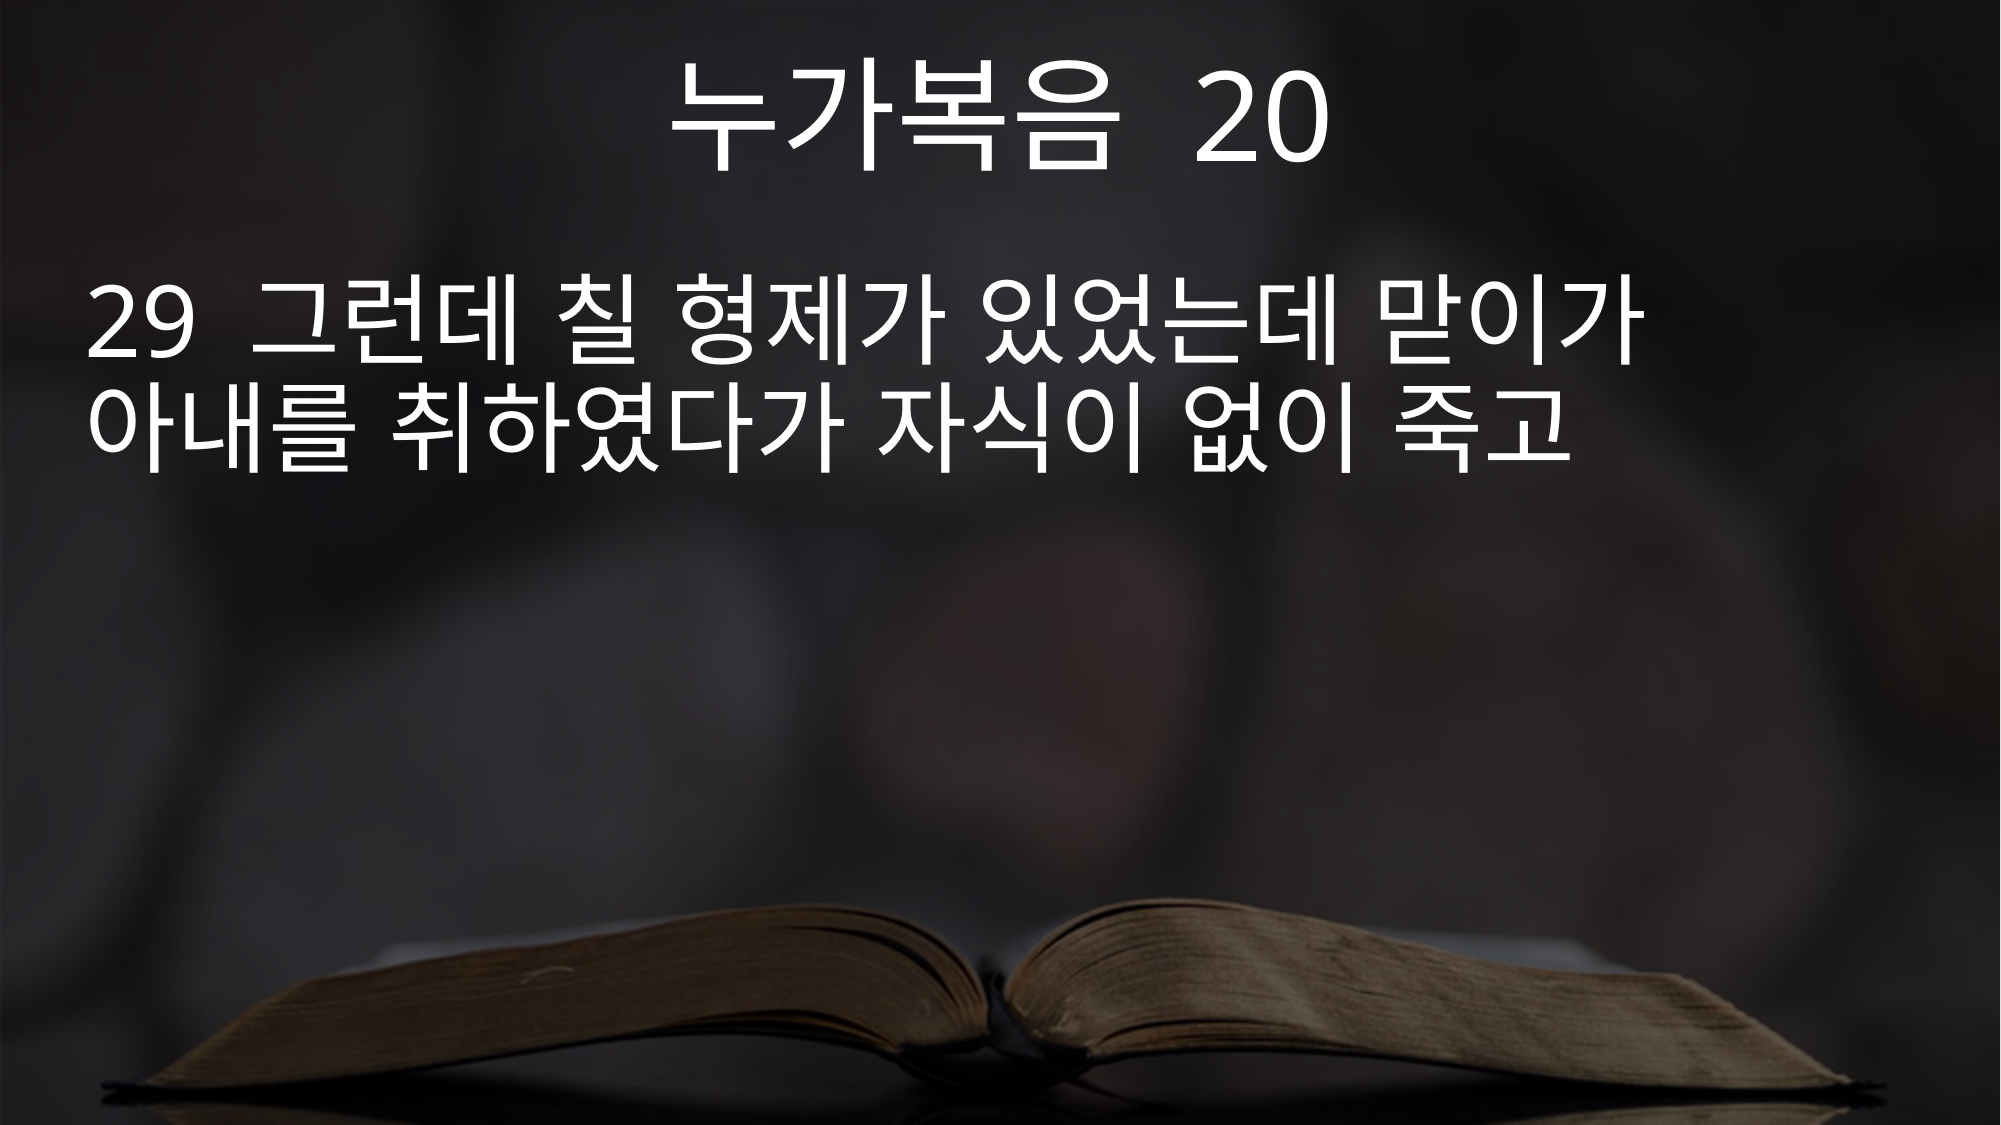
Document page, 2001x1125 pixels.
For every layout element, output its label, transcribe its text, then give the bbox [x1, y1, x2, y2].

picture [0, 0, 2001, 1125]
footer 누가복음 20 [0, 32, 2000, 192]
list 29 그런데 칠 형제가 있었는데 맏이가 아내를 취하였다가 자식이 없이 죽고 [69, 263, 1953, 423]
